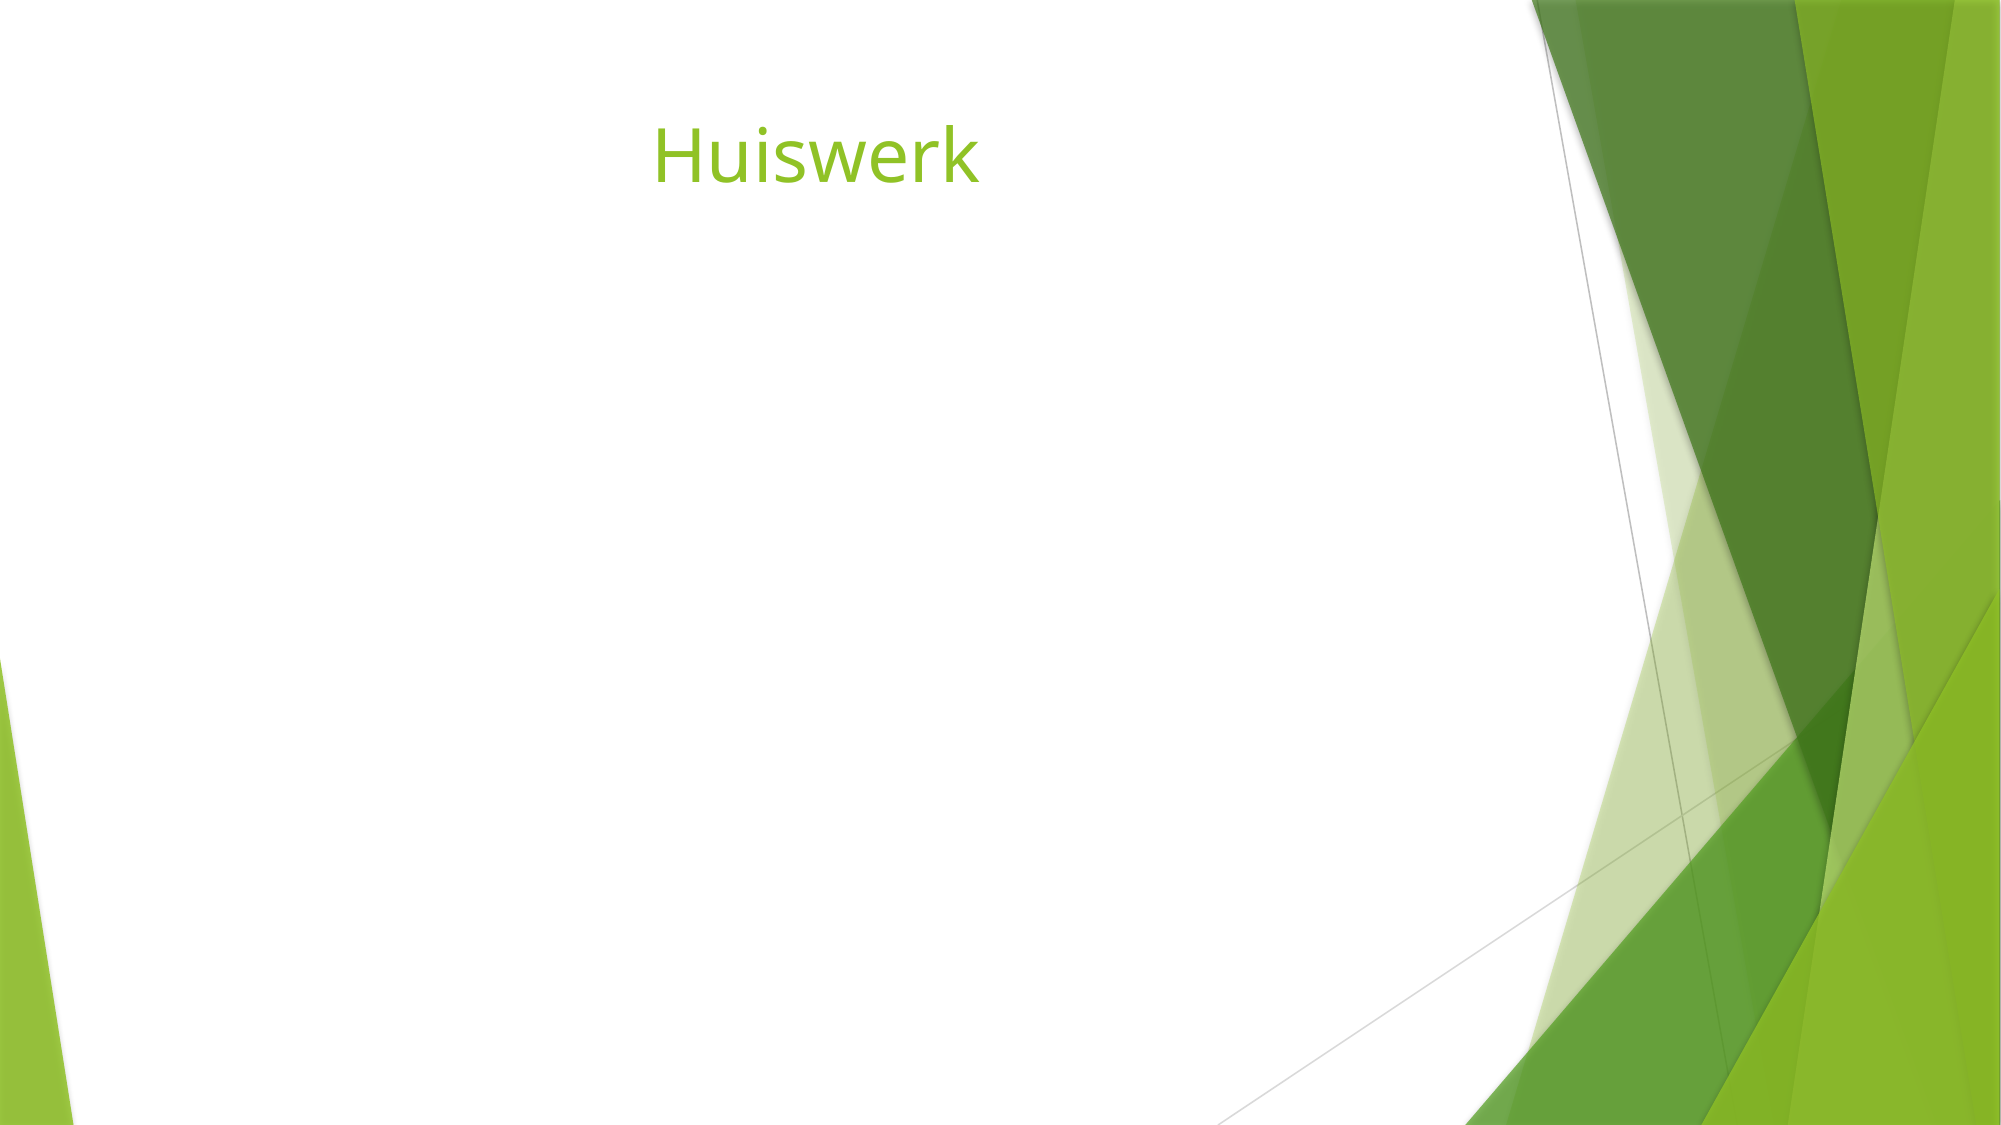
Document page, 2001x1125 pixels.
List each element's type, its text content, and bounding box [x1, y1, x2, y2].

title Huiswerk [111, 99, 1522, 317]
